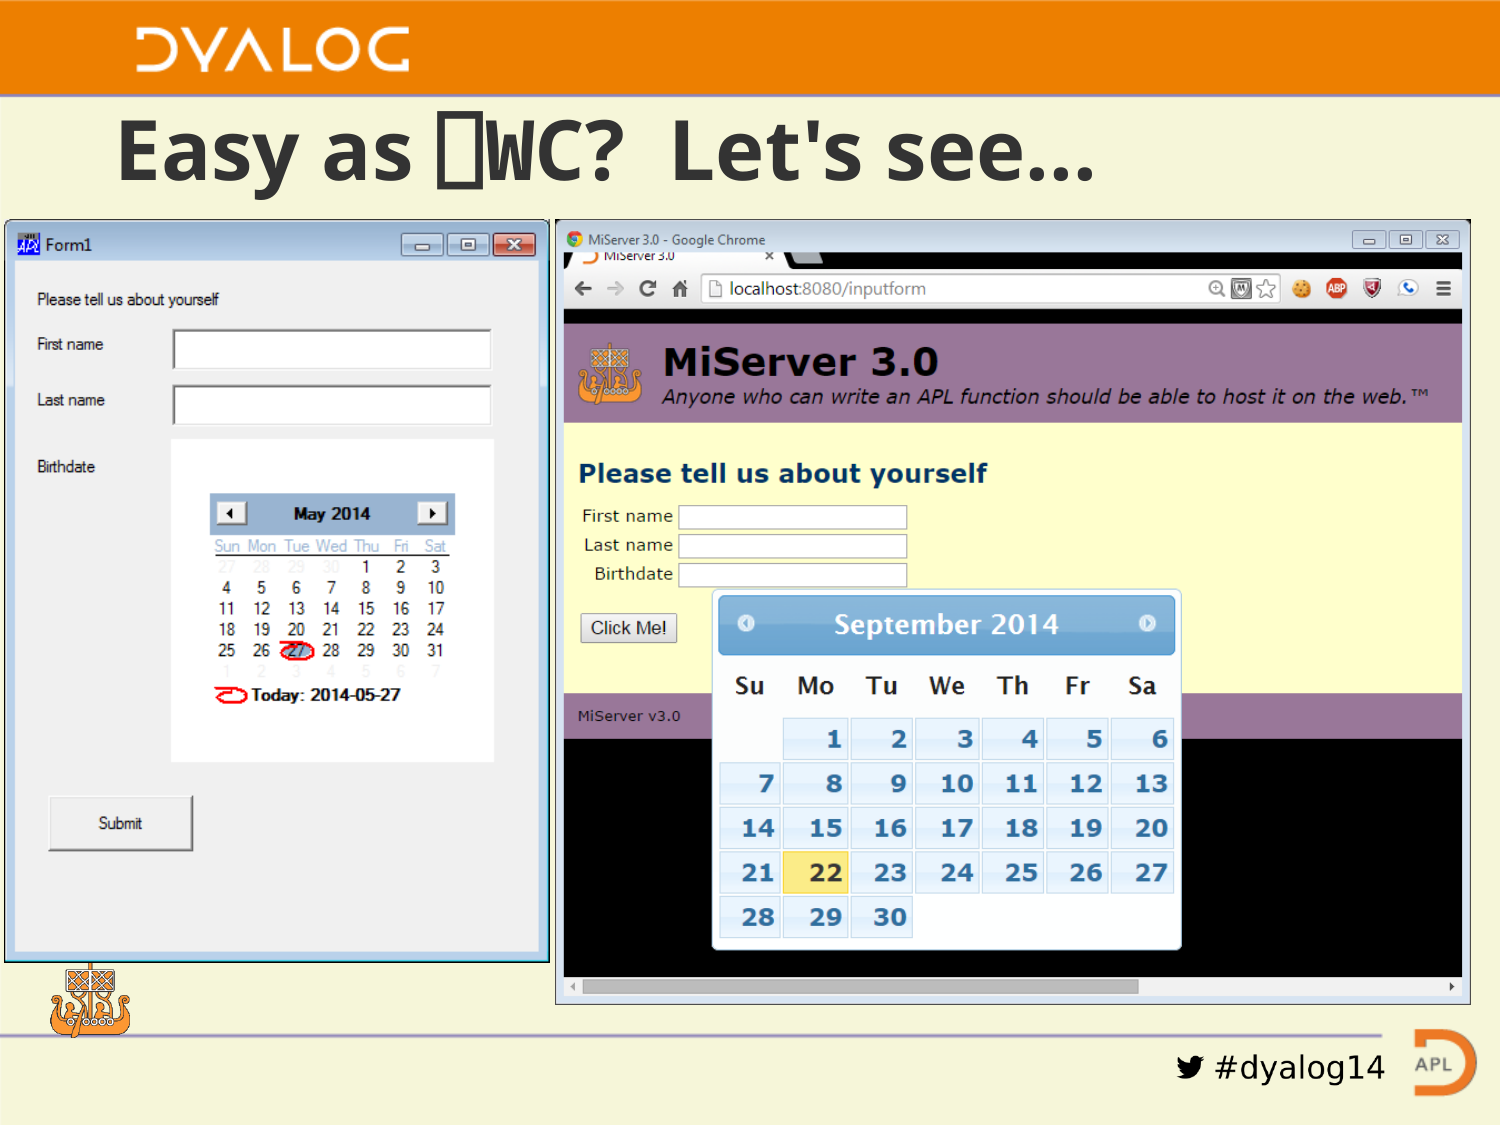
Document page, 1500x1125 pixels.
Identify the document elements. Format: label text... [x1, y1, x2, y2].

picture [0, 0, 1500, 1125]
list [3, 219, 550, 963]
title Easy as ⎕WC? Let's see... [100, 90, 1400, 219]
list Disclaimer: I love ⎕WC [112, 970, 549, 976]
